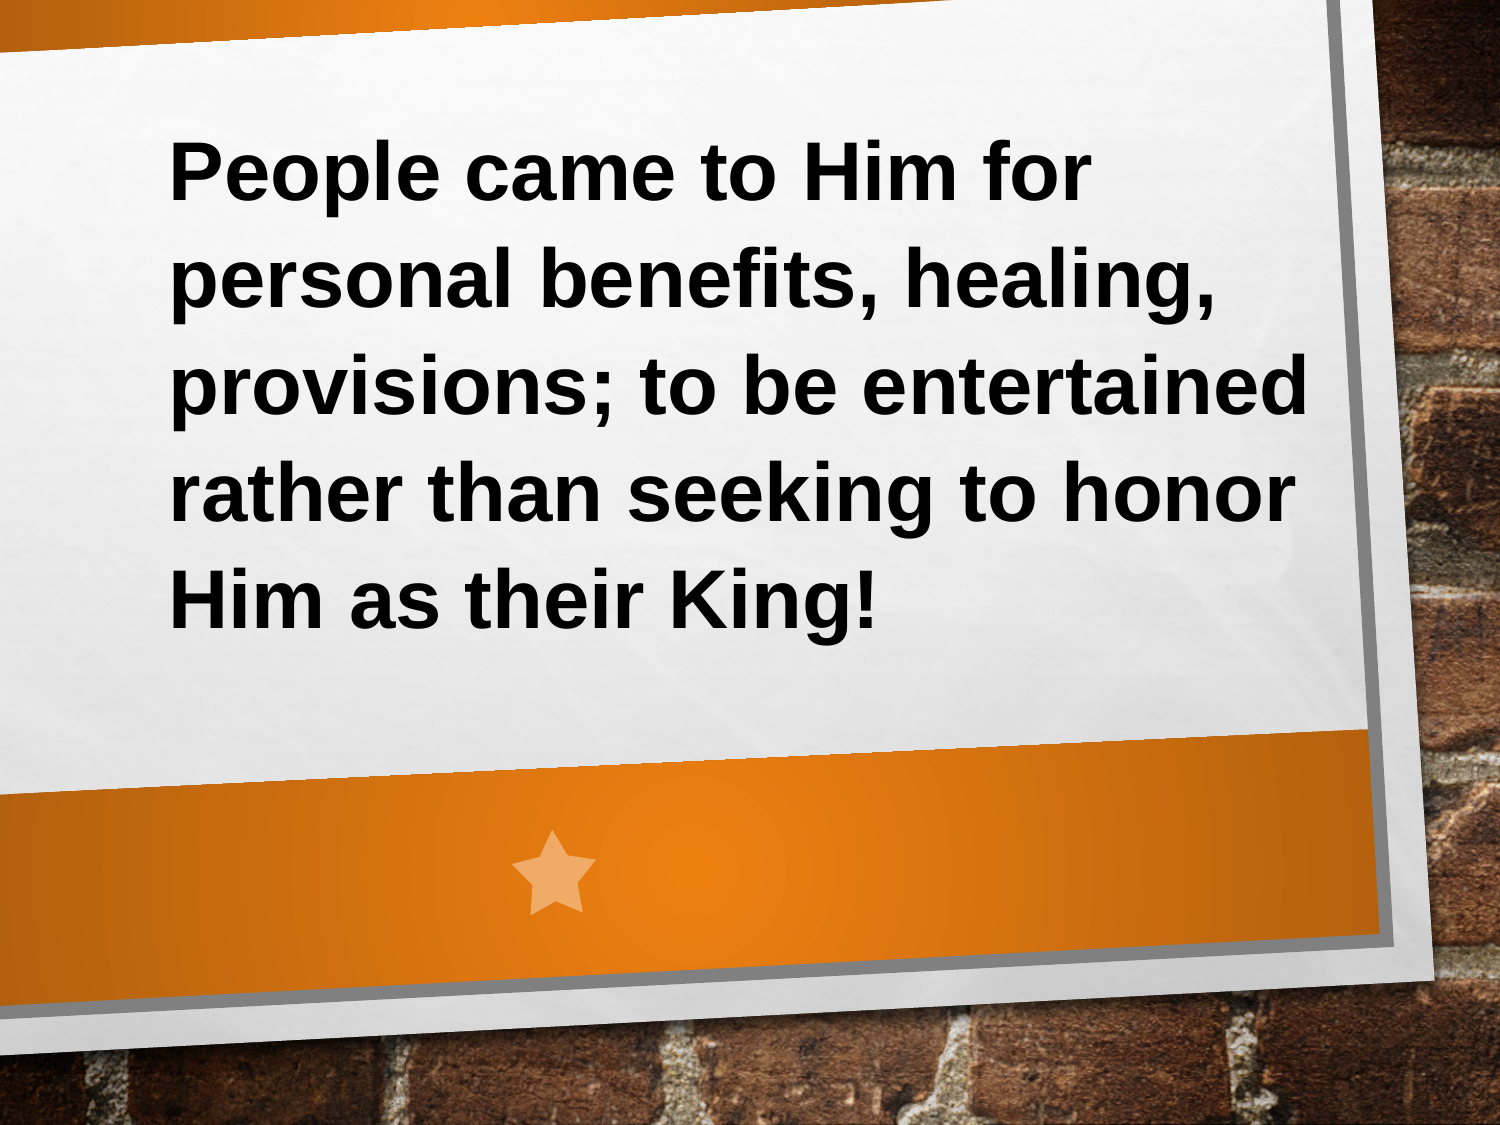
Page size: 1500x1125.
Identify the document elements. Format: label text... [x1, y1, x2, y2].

picture [0, 0, 1500, 1125]
text_box People came to Him for personal benefits, healing, provisions; to be entertained rather than seeking to honor Him as their King! [154, 102, 1328, 776]
